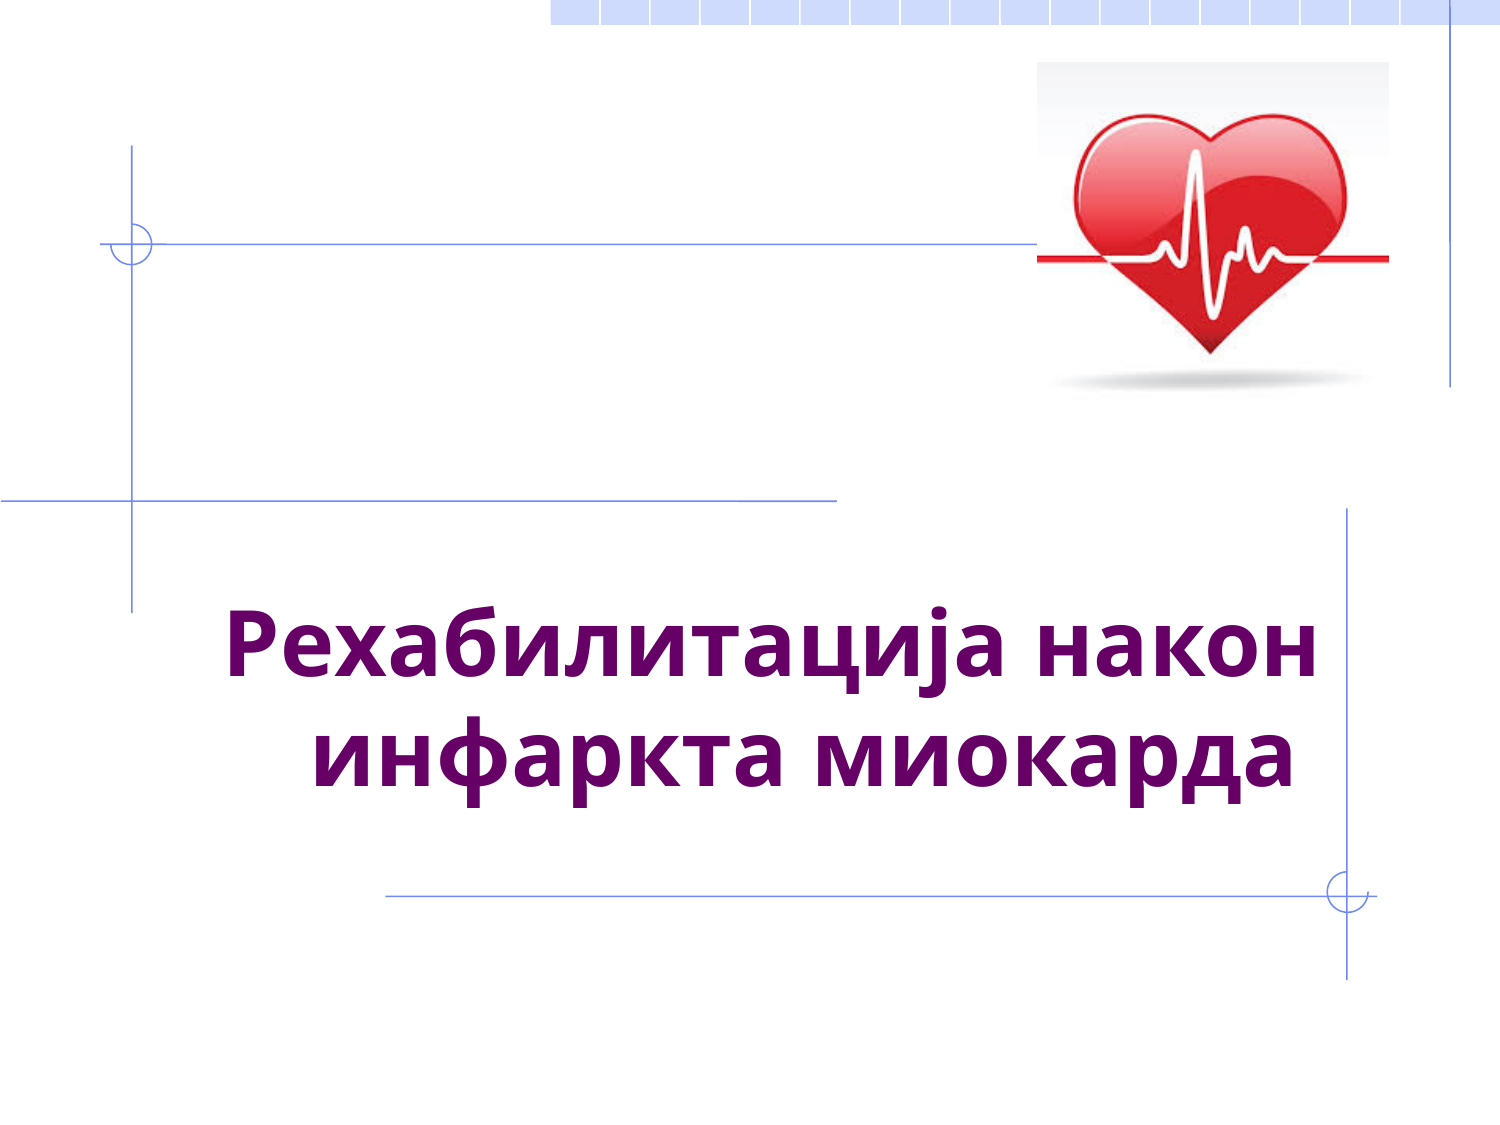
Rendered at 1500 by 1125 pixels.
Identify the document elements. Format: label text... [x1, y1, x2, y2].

picture [1037, 62, 1390, 415]
title Рехабилитација након инфаркта миокарда [187, 624, 1338, 813]
